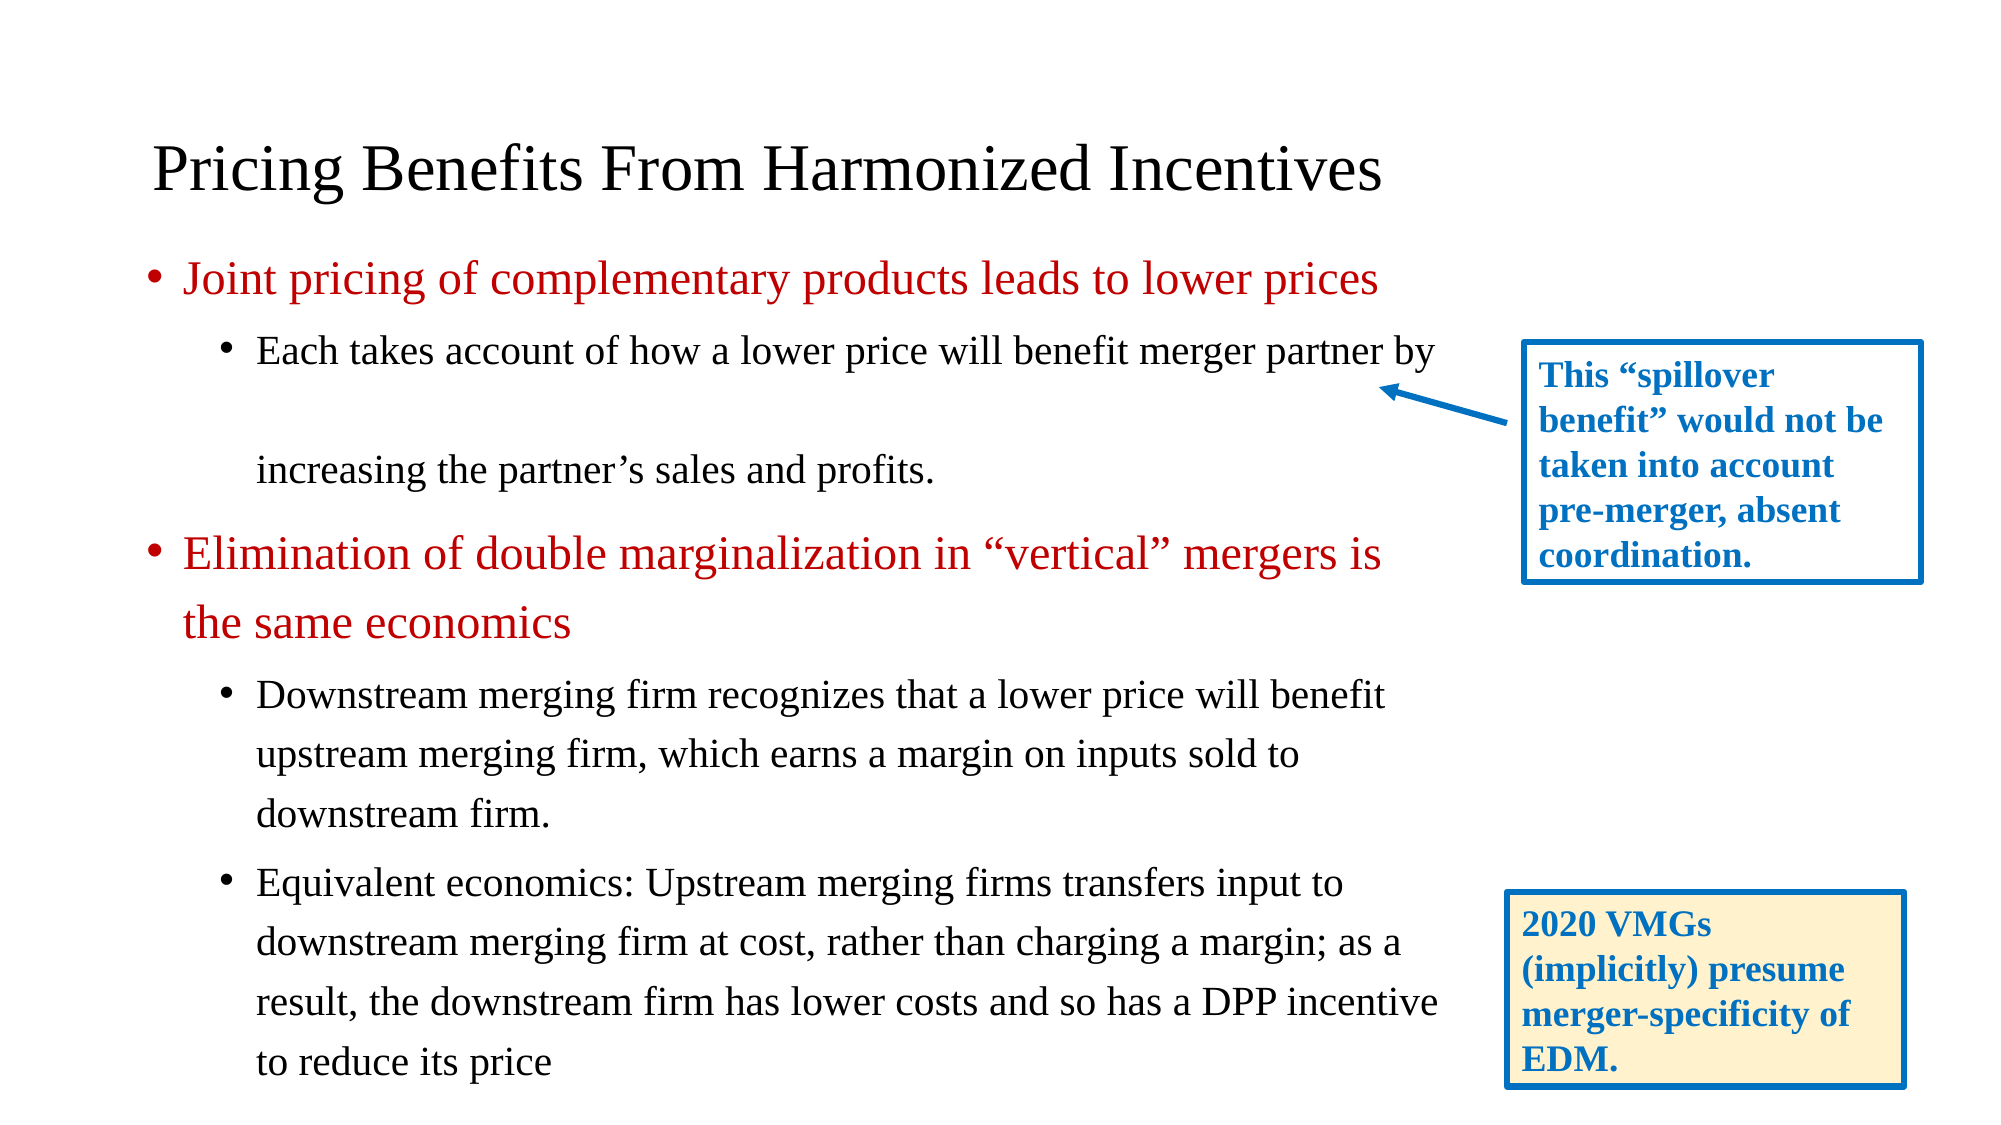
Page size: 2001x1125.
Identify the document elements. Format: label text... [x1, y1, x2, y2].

list Joint pricing of complementary products leads to lower prices Each takes account of how a lower price will benefit merger partner by increasing the partner’s sales and profits. Elimination of double marginalization in “vertical” mergers is the same economics Downstream merging firm recognizes that a lower price will benefit upstream merging firm, which earns a margin on inputs sold to downstream firm. Equivalent economics: Upstream merging firms transfers input to downstream merging firm at cost, rather than charging a margin; as a result, the downstream firm has lower costs and so has a DPP incentive to reduce its price [131, 227, 1463, 1096]
text_box This “spillover benefit” would not be taken into account pre-merger, absent coordination. [1523, 342, 1921, 582]
text_box 2020 VMGs (implicitly) presume merger-specificity of EDM. [1506, 891, 1904, 1087]
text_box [1378, 387, 1507, 424]
title Pricing Benefits From Harmonized Incentives [137, 59, 1863, 278]
